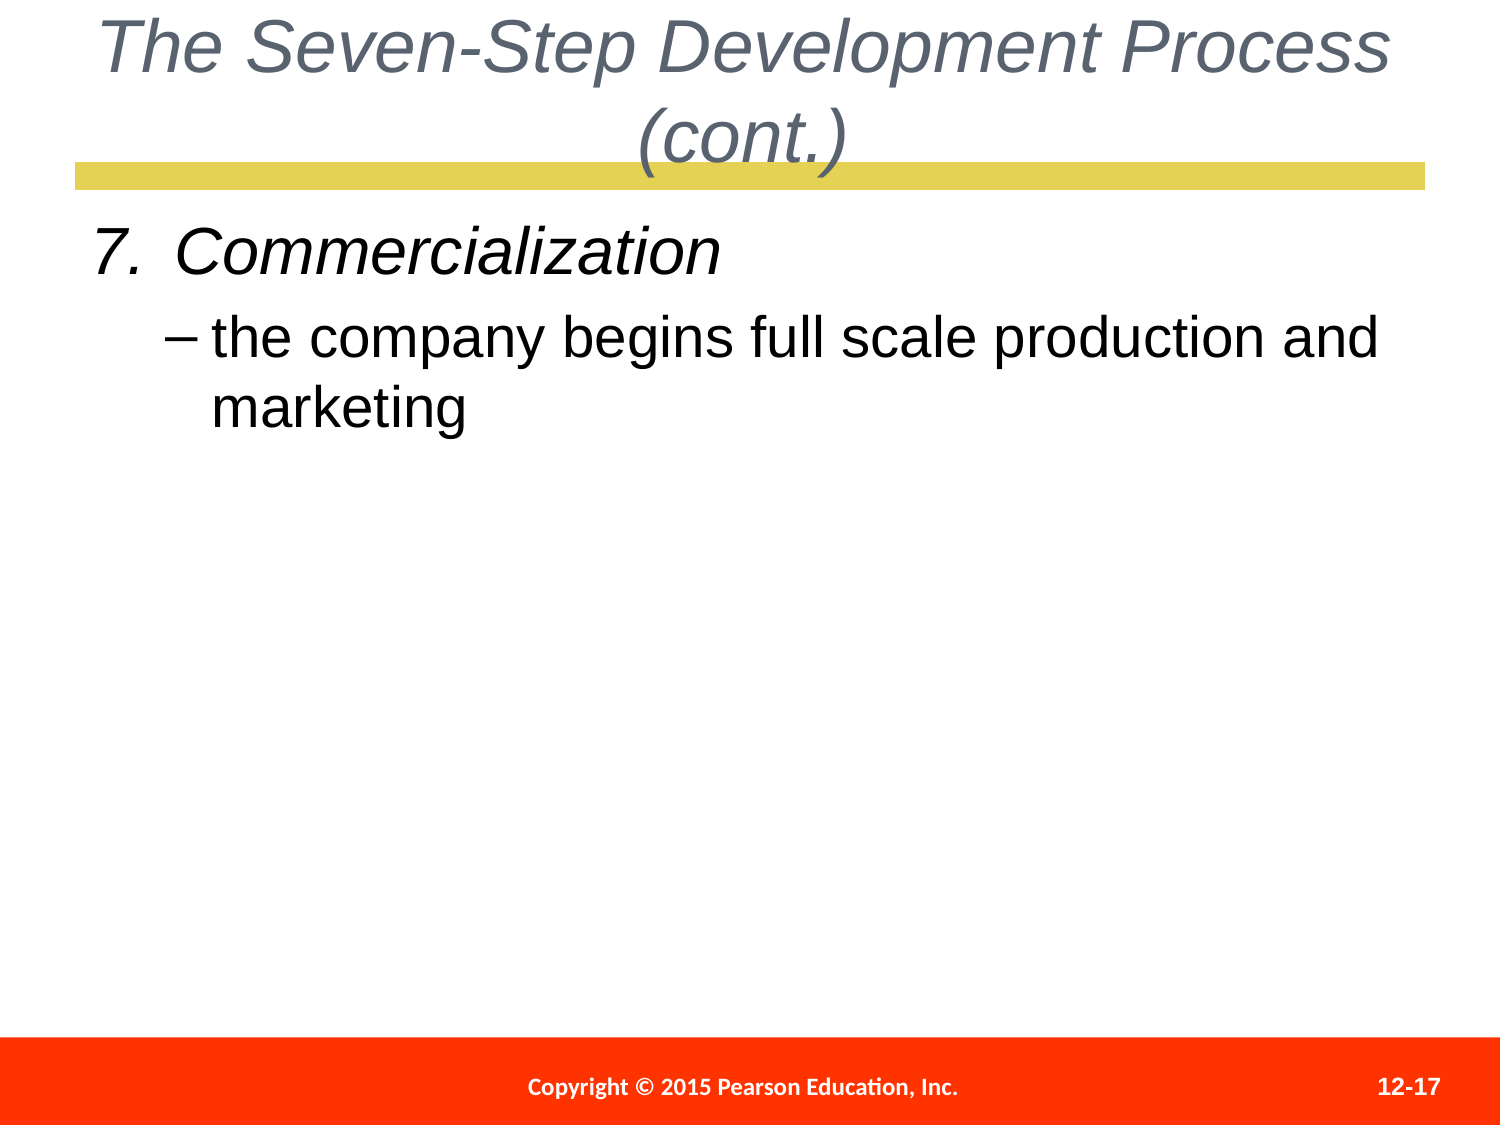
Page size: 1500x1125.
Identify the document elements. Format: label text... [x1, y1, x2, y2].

text_box The Seven-Step Development Process (cont.) [50, 12, 1438, 163]
picture [75, 163, 1425, 190]
list Commercialization the company begins full scale production and marketing [74, 199, 1426, 1006]
